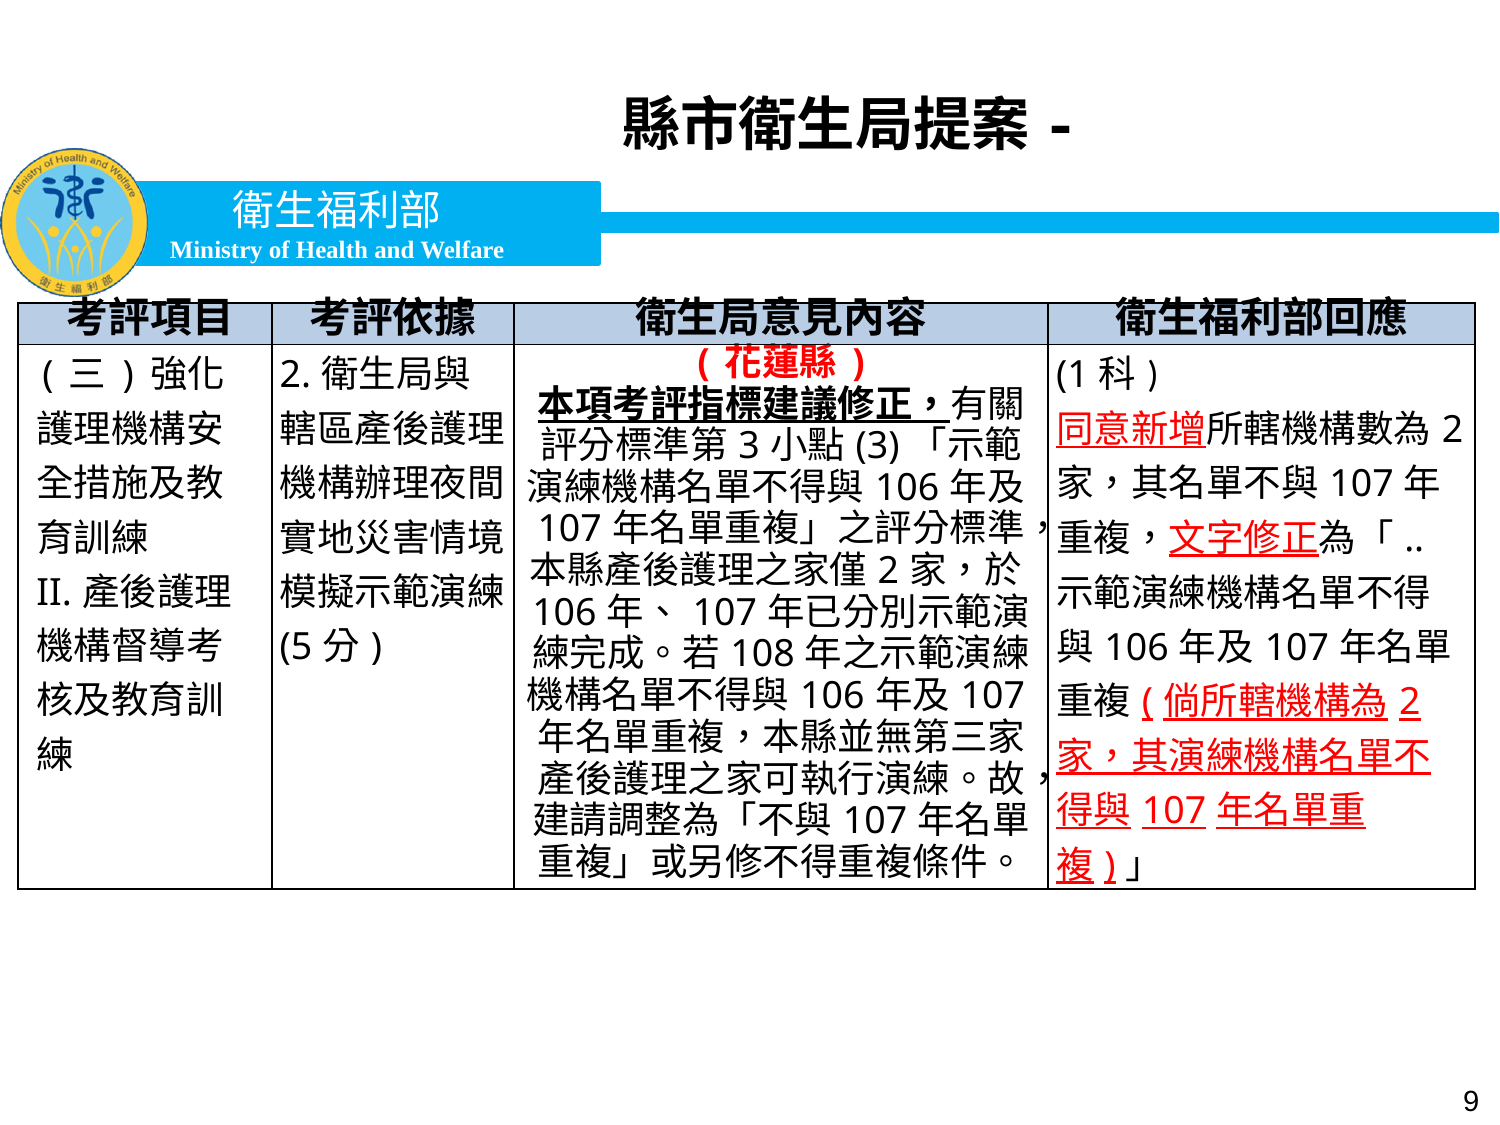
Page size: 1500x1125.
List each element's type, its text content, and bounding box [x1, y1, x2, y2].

picture [0, 148, 148, 297]
text_box 縣市衛生局提案- [572, 79, 1128, 165]
table_header ­­考評項目 [19, 304, 271, 344]
table_cell (花蓮縣) 本項考評指標建議修正，有關評分標準第3小點(3)「示範演練機構名單不得與106年及107年名單重複」之評分標準，本縣產後護理之家僅2家，於106年、107年已分別示範演練完成。若108年之示範演練機構名單不得與106年及107年名單重複，本縣並無第三家產後護理之家可執行演練。故，建請調整為「不與107年名單重複」或另修不得重複條件。 [515, 345, 1047, 888]
table_cell 2.衛生局與轄區產後護理機構辦理夜間實地災害情境模擬示範演練(5分) [273, 345, 513, 888]
table_header 衛生福利部回應 [1049, 304, 1474, 344]
table_cell (1科) 同意新增所轄機構數為2家，其名單不與107年重複，文字修正為「.. 示範演練機構名單不得與106年及107年名單重複(倘所轄機構為2家，其演練機構名單不得與107年名單重複)」 [1049, 345, 1474, 888]
slide_number 9 [1144, 1069, 1495, 1125]
table_header 衛生局意見內容 [515, 304, 1047, 344]
table_header 考評依據 [273, 304, 513, 344]
table_cell (三)強化護理機構安全措施及教育訓練 II.產後護理機構督導考核及教育訓練 [19, 345, 271, 888]
